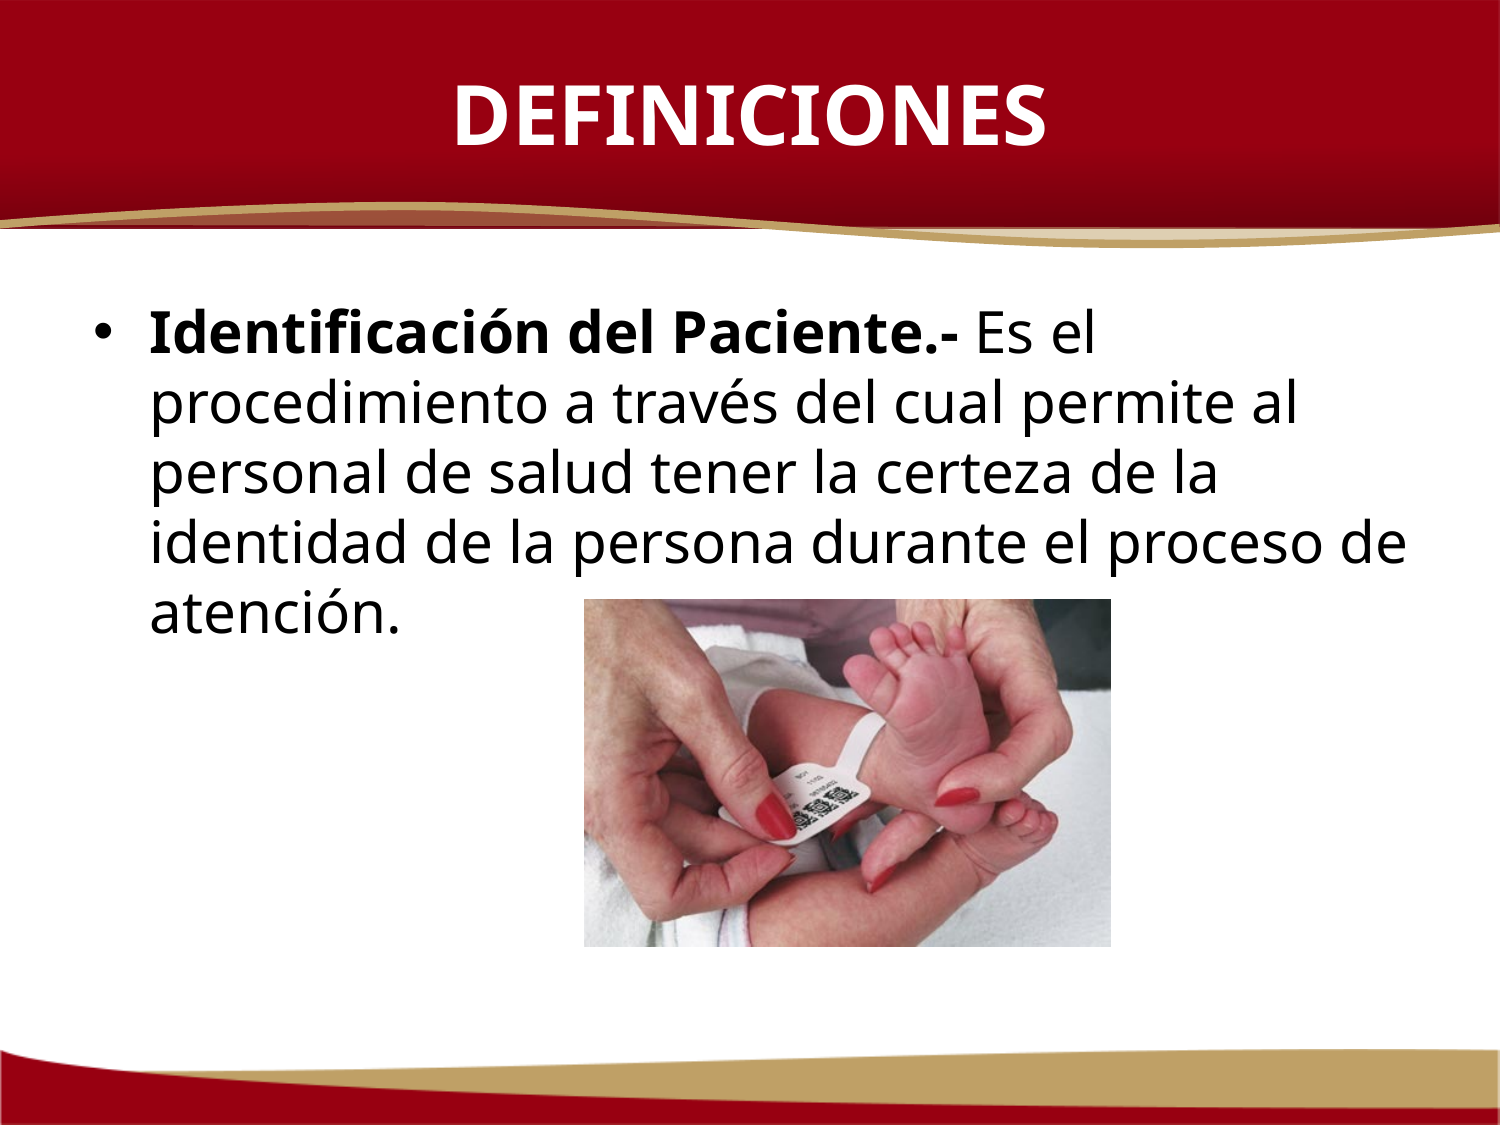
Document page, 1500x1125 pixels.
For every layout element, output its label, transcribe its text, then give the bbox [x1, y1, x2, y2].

list Identificación del Paciente.- Es el procedimiento a través del cual permite al personal de salud tener la certeza de la identidad de la persona durante el proceso de atención. [78, 287, 1429, 913]
picture [0, 1049, 1500, 1125]
picture [584, 599, 1111, 948]
title DEFINICIONES [75, 37, 1425, 188]
picture [7, 225, 751, 229]
picture [0, 0, 1500, 227]
